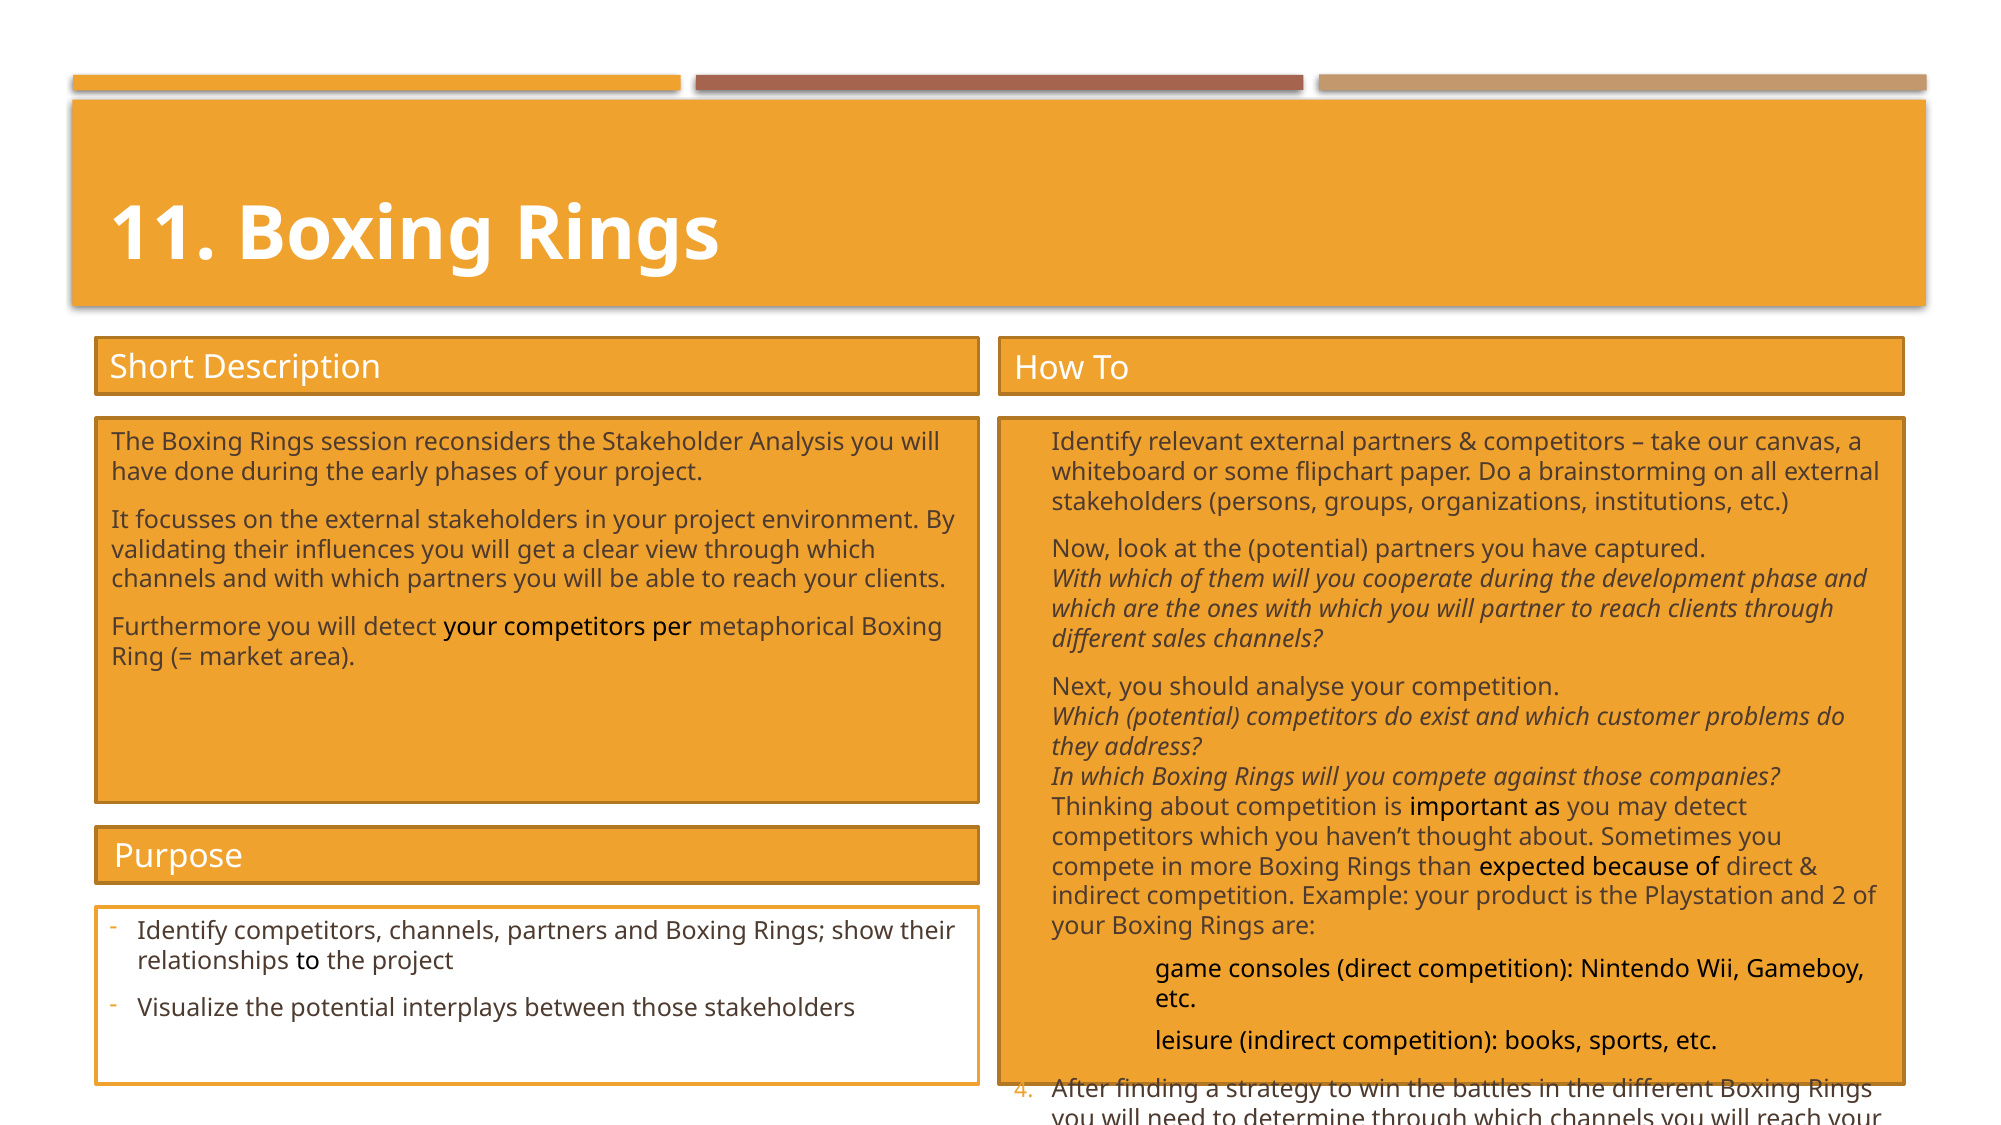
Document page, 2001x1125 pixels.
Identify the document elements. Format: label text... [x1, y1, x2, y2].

list Identify competitors, channels, partners and Boxing Rings; show their relationships to the project Visualize the potential interplays between those stakeholders [94, 906, 977, 1085]
list Identify relevant external partners & competitors – take our canvas, a whiteboard or some flipchart paper. Do a brainstorming on all external stakeholders (persons, groups, organizations, institutions, etc.) Now, look at the (potential) partners you have captured. With which of them will you cooperate during the development phase and which are the ones with which you will partner to reach clients through different sales channels? Next, you should analyse your competition. Which (potential) competitors do exist and which customer problems do they address? In which Boxing Rings will you compete against those companies? Thinking about competition is important as you may detect competitors which you haven’t thought about. Sometimes you compete in more Boxing Rings than expected because of direct & indirect competition. Example: your product is the Playstation and 2 of your Boxing Rings are: game consoles (direct competition): Nintendo Wii, Gameboy, etc. leisure (indirect competition): books, sports, etc. After finding a strategy to win the battles in the different Boxing Rings you will need to determine through which channels you will reach your customers. At last you should describe those channels. How you will serve them and which partners will help you to do so? [999, 418, 1904, 1085]
list How To [999, 338, 1904, 395]
title 11. Boxing Rings [94, 119, 1904, 282]
list Purpose [98, 826, 982, 883]
list The Boxing Rings session reconsiders the Stakeholder Analysis you will have done during the early phases of your project. It focusses on the external stakeholders in your project environment. By validating their influences you will get a clear view through which channels and with which partners you will be able to reach your clients. Furthermore you will detect your competitors per metaphorical Boxing Ring (= market area). [96, 418, 979, 803]
list Short Description [94, 337, 977, 394]
